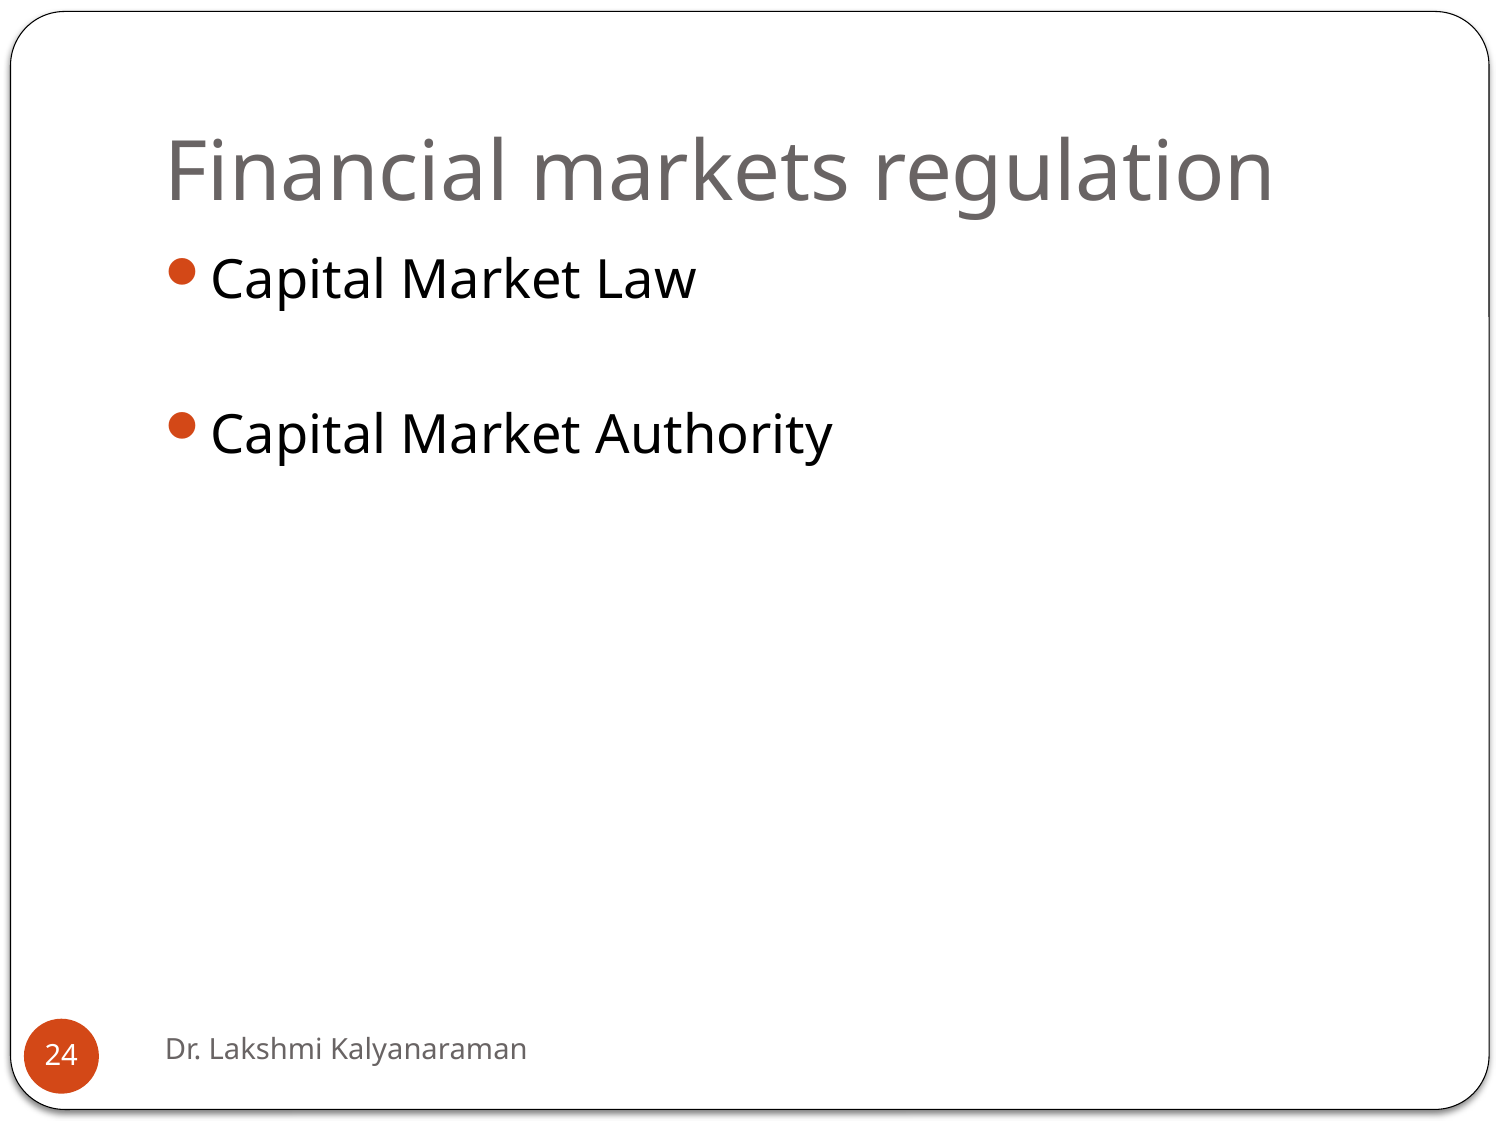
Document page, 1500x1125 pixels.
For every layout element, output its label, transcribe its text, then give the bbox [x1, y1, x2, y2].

title Financial markets regulation [150, 45, 1425, 233]
footer Dr. Lakshmi Kalyanaraman [150, 1012, 800, 1088]
slide_number 24 [23, 1018, 99, 1094]
list Capital Market Law Capital Market Authority [150, 237, 1425, 988]
